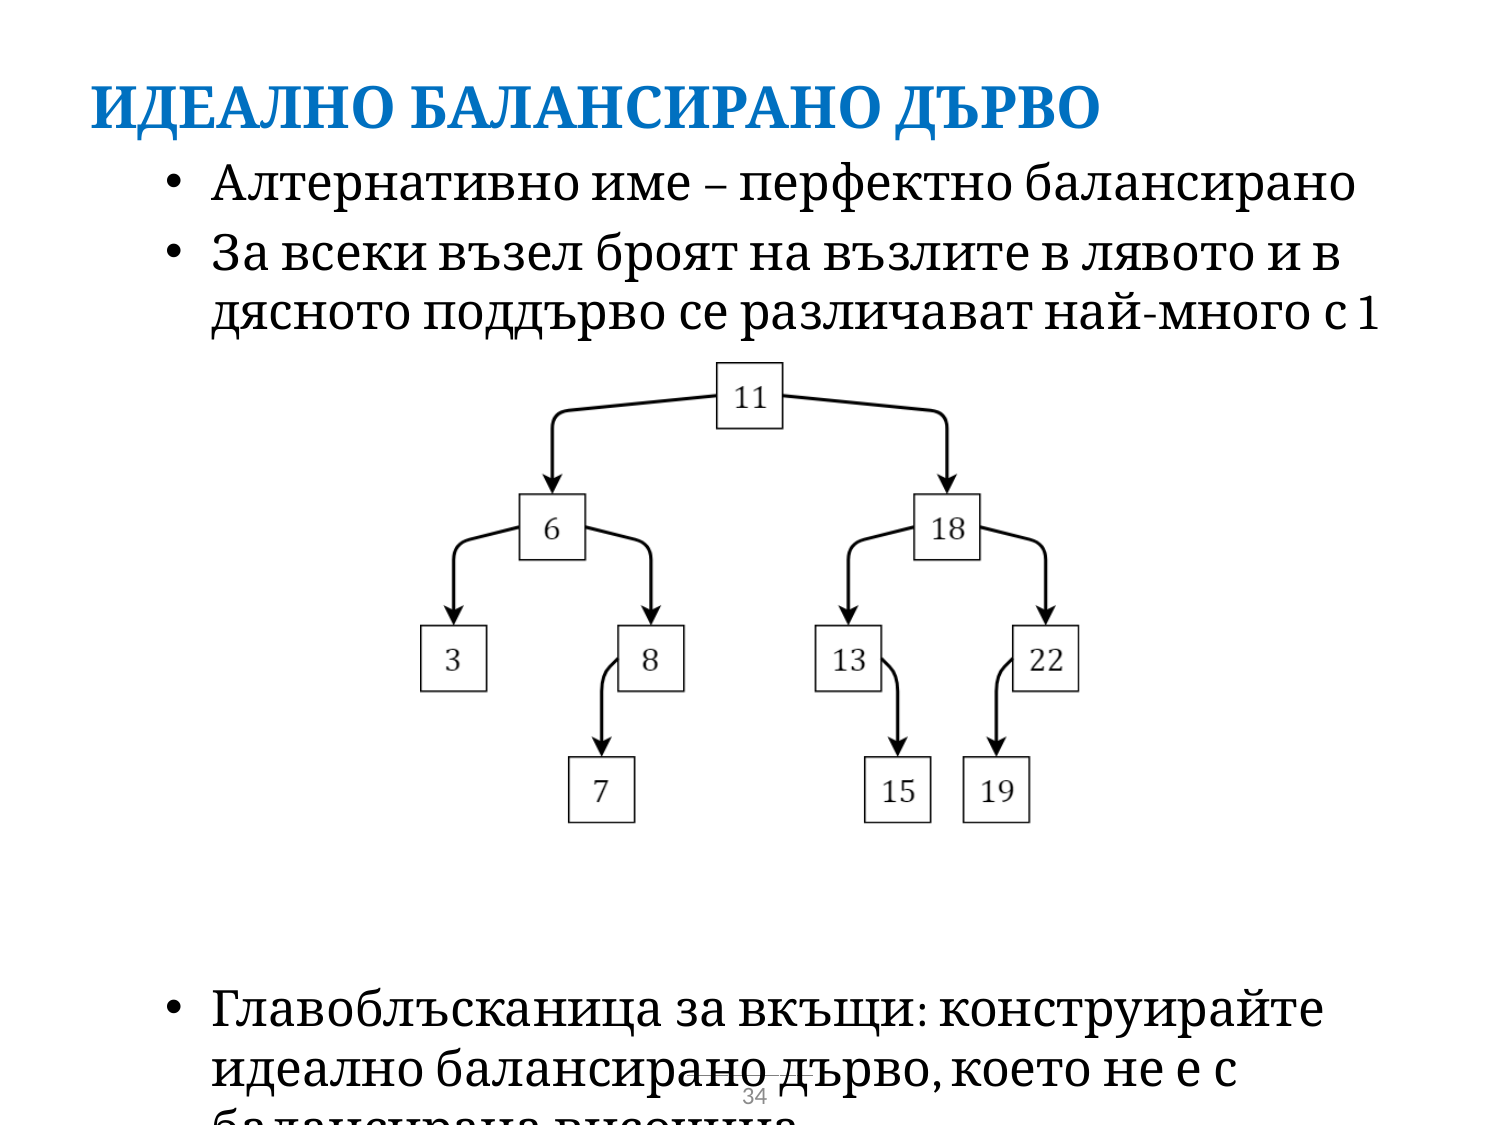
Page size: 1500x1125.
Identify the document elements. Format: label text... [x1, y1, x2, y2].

picture [420, 362, 1080, 825]
list Идеално балансирано дърво Алтернативно име – перфектно балансирано За всеки възел броят на възлите в лявото и в дясното поддърво се различават най-много с 1 Главоблъсканица за вкъщи: конструирайте идеално балансирано дърво, което не е с балансирана височина [75, 62, 1450, 1063]
slide_number 34 [579, 1065, 930, 1125]
